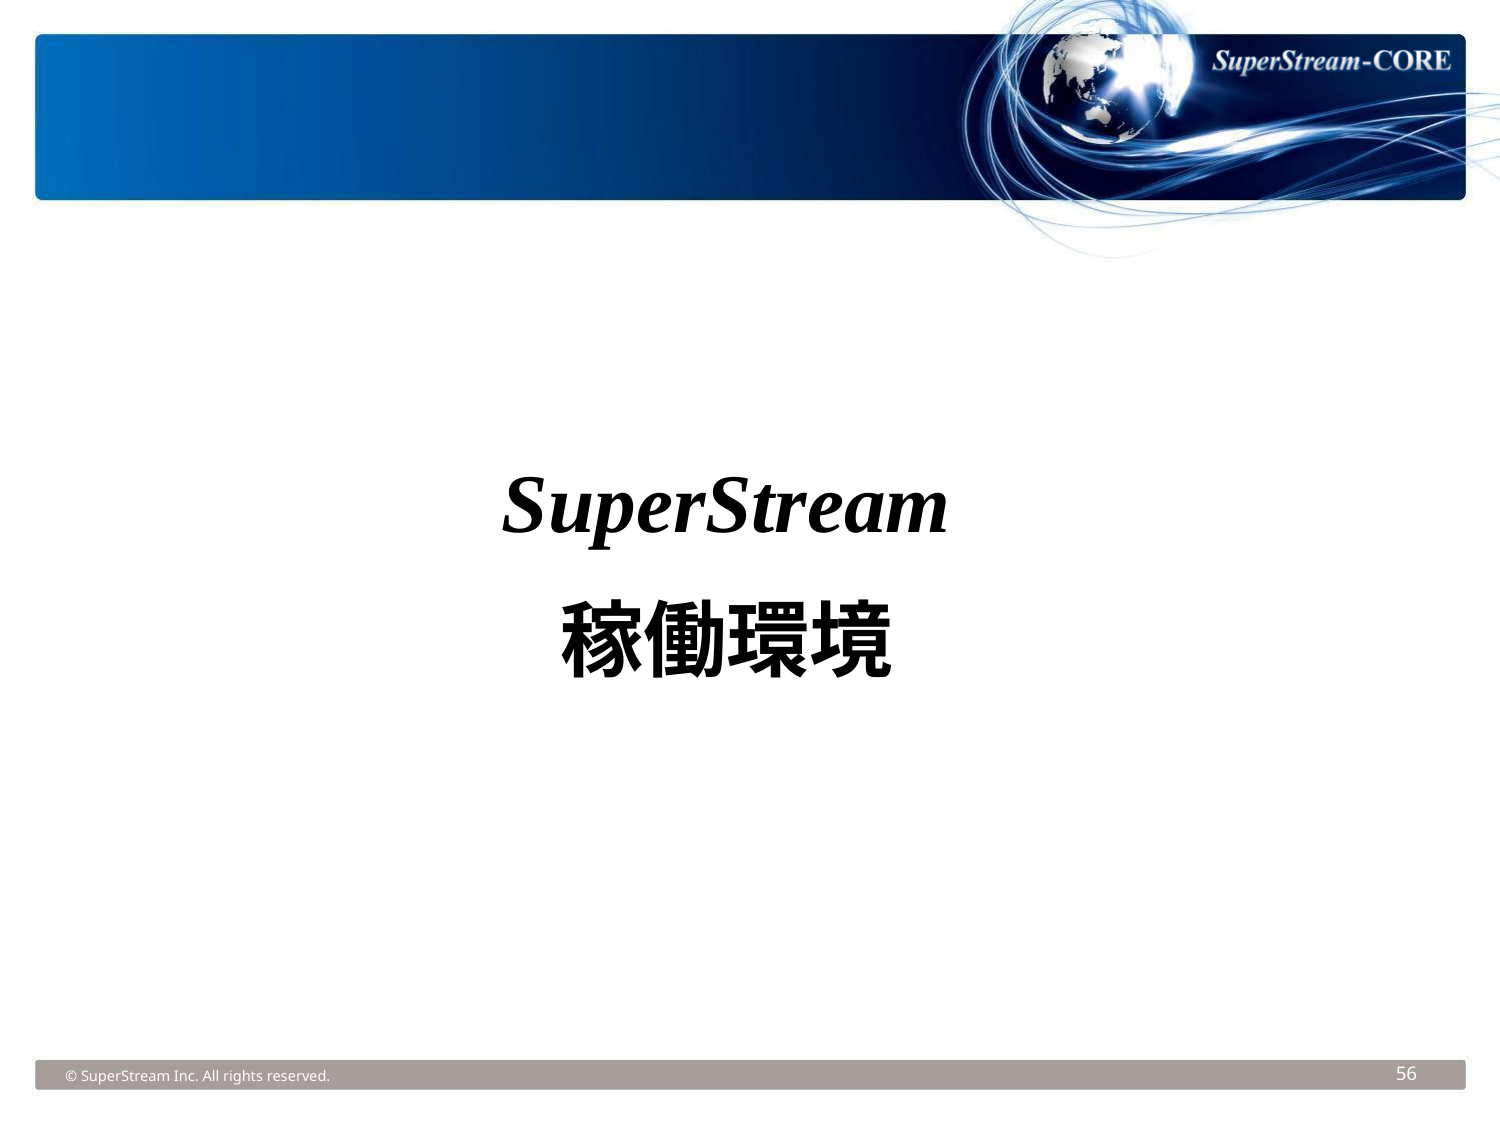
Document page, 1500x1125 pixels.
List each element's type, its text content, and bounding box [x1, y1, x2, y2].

picture [0, 0, 1500, 1125]
text_box © SuperStream Inc. All rights reserved. [50, 1059, 423, 1094]
text_box 56 [1299, 1060, 1418, 1090]
text_box SuperStream 稼働環境 [339, 410, 1114, 727]
